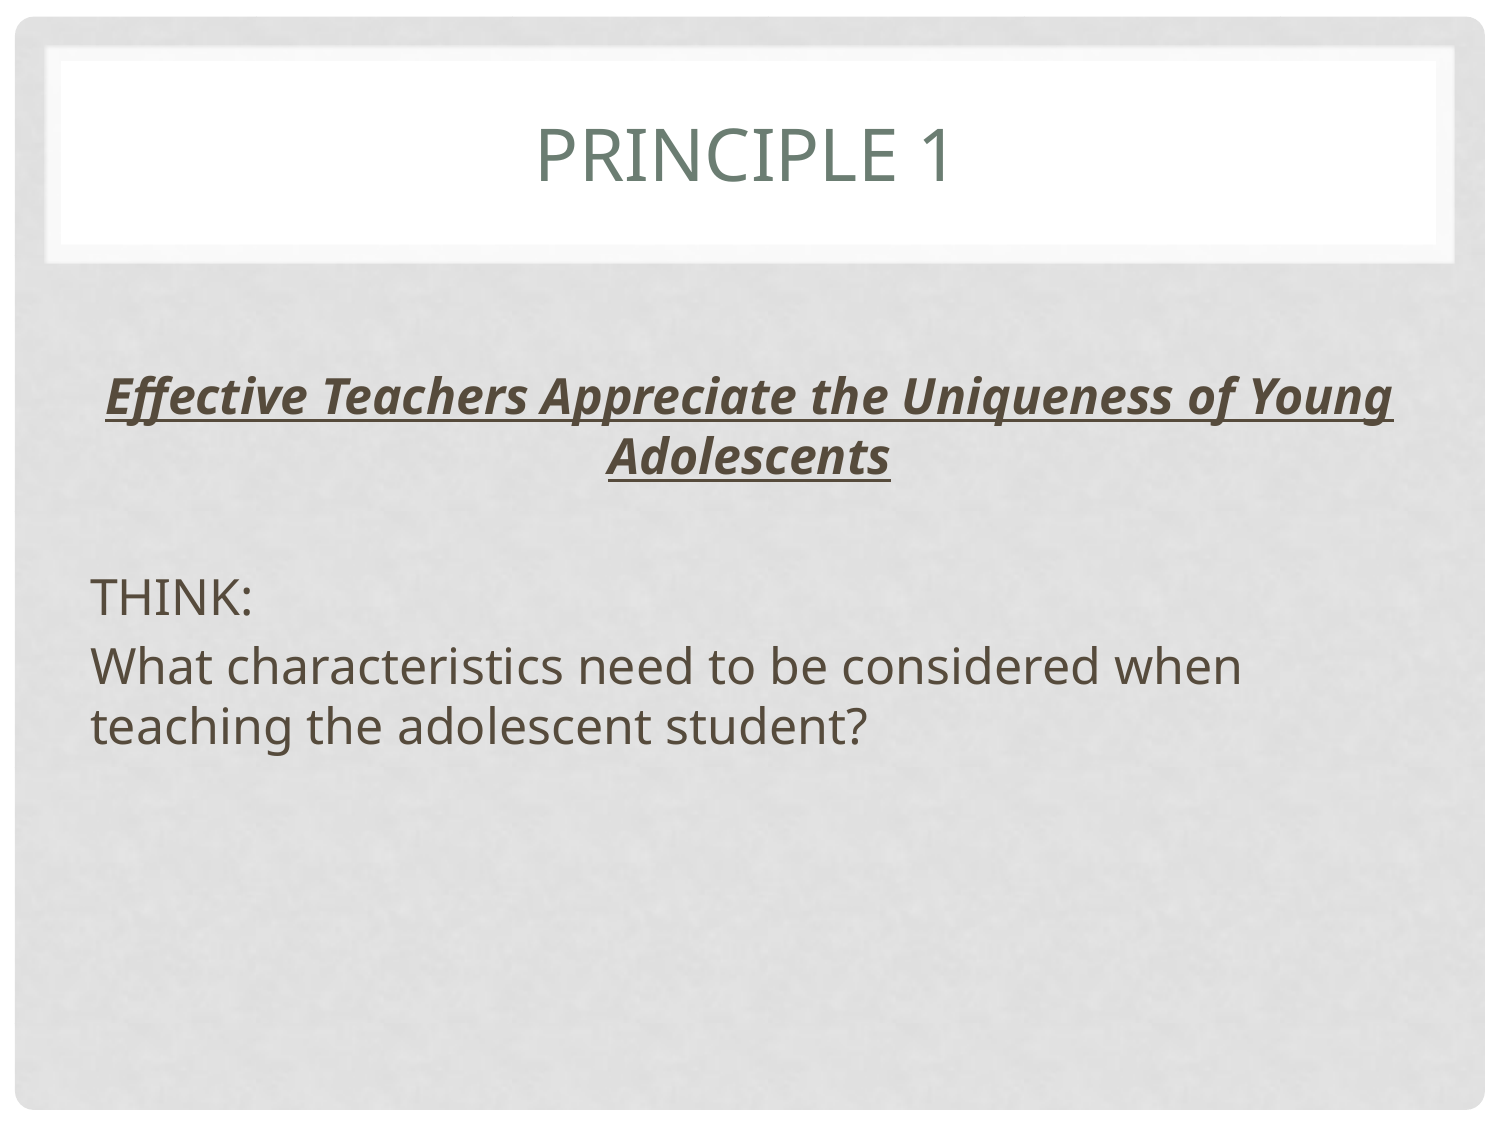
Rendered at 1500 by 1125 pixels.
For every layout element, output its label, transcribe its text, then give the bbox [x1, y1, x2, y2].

list Effective Teachers Appreciate the Uniqueness of Young Adolescents THINK: What characteristics need to be considered when teaching the adolescent student? [75, 287, 1425, 1005]
title Principle 1 [69, 66, 1425, 238]
